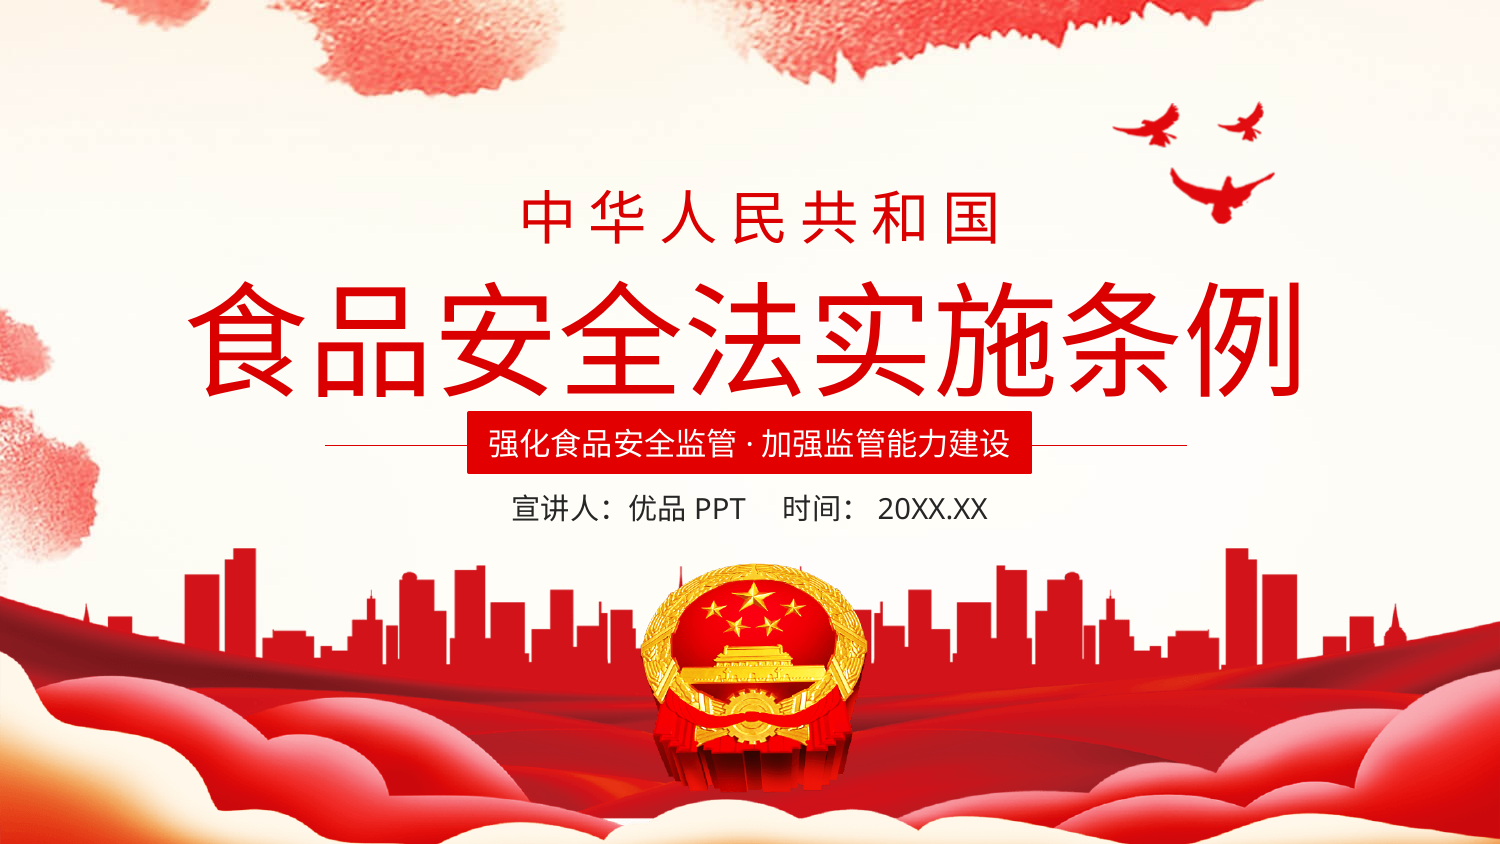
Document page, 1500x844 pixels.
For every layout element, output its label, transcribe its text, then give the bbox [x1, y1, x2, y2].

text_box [324, 413, 1188, 473]
text_box 食品安全法实施条例 [168, 255, 1324, 420]
picture [0, 0, 1500, 844]
text_box 宣讲人：优品PPT 时间：20XX.XX [483, 484, 1016, 490]
text_box 中华人民共和国 [503, 173, 1016, 259]
